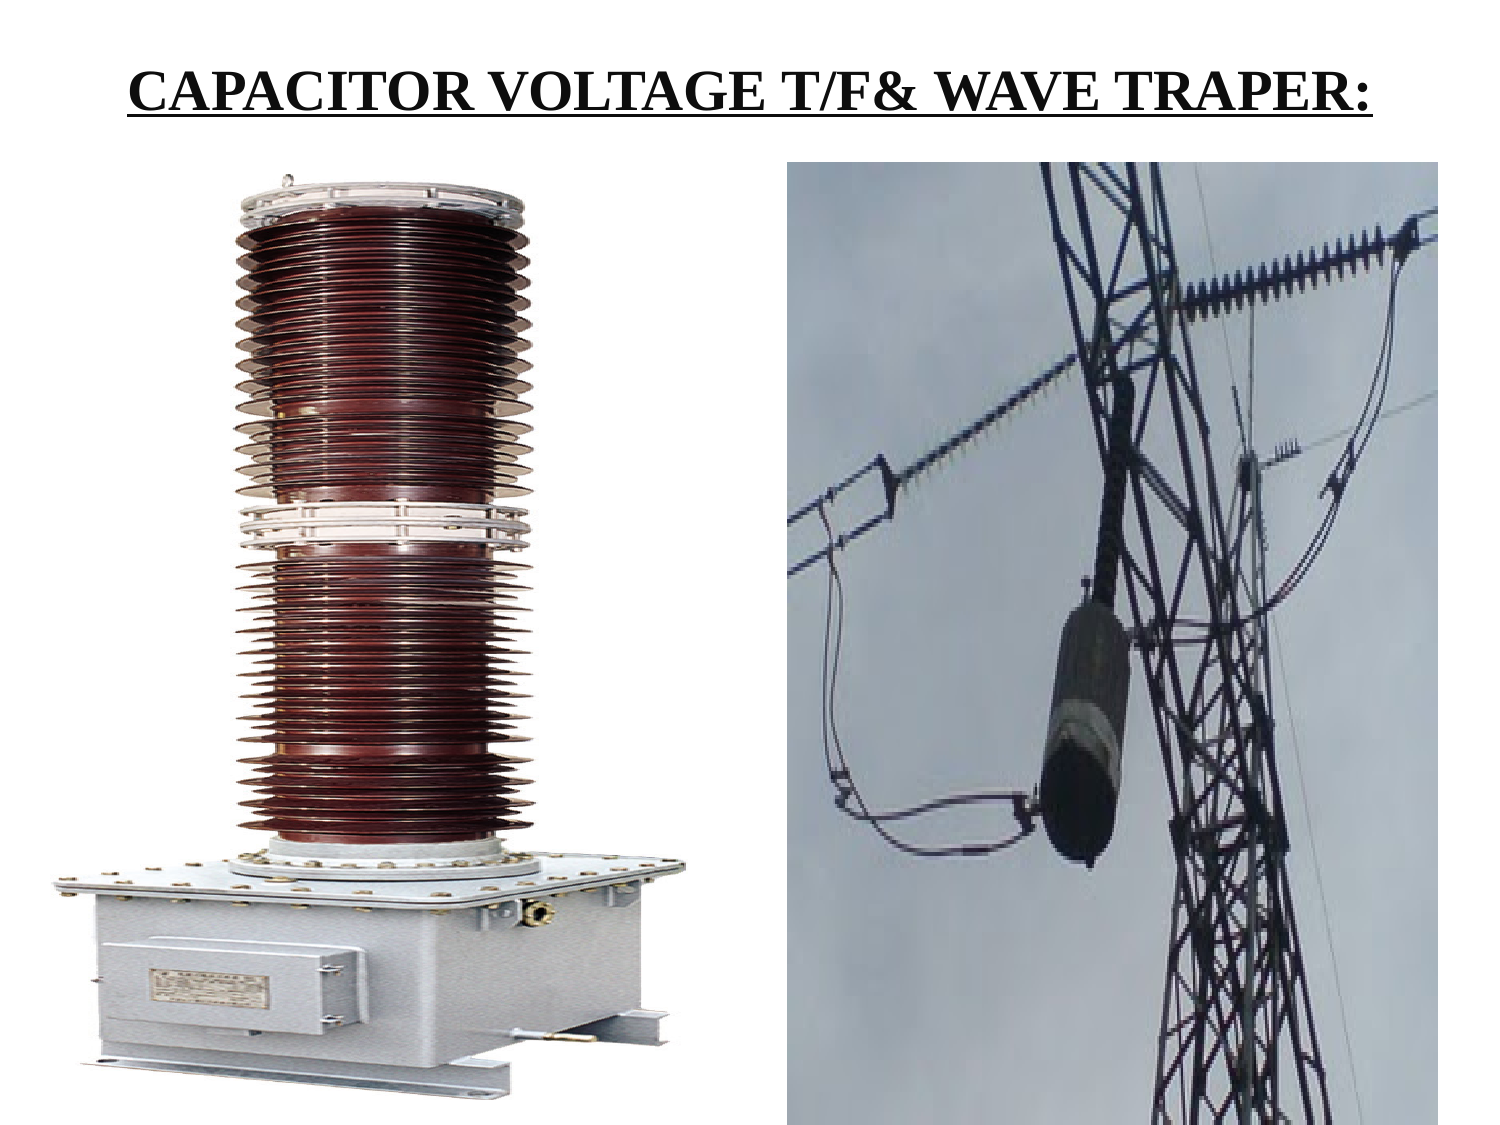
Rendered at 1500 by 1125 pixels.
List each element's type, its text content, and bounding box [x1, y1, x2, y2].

picture [787, 162, 1438, 1125]
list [49, 174, 688, 1101]
title CAPACITOR VOLTAGE T/F& WAVE TRAPER: [0, 0, 1500, 175]
